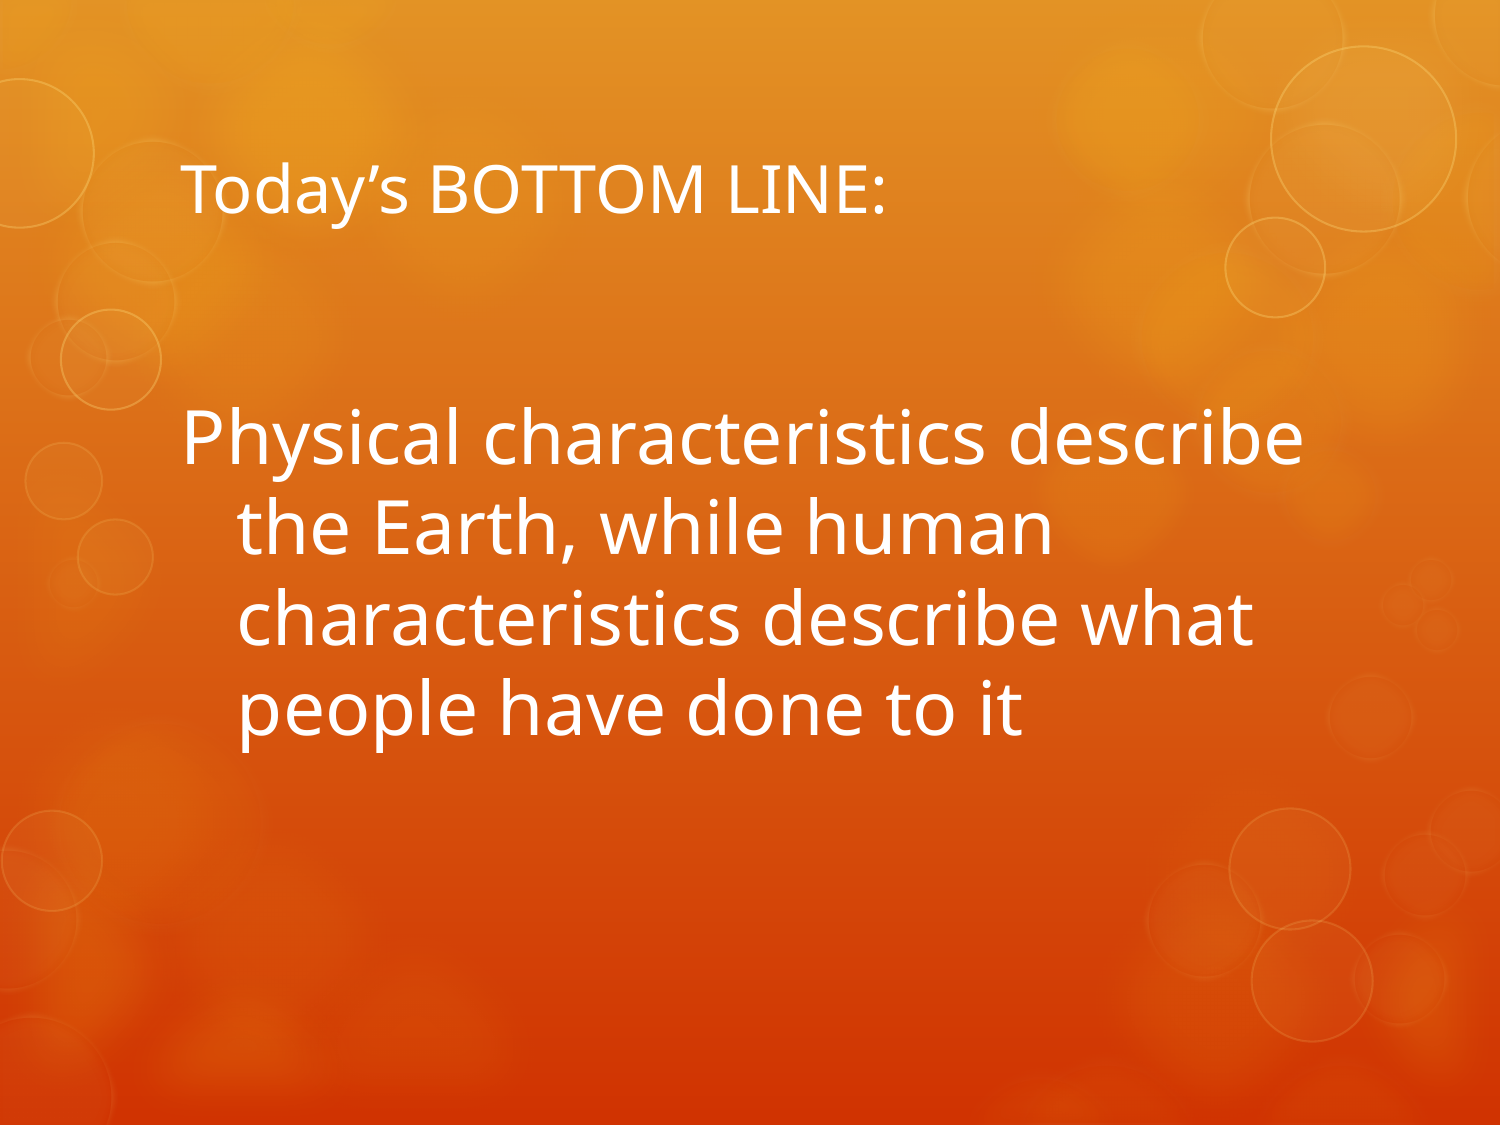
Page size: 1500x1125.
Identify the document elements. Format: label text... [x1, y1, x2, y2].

title Today’s BOTTOM LINE: [165, 110, 1335, 263]
list Physical characteristics describe the Earth, while human characteristics describe what people have done to it [165, 296, 1335, 962]
